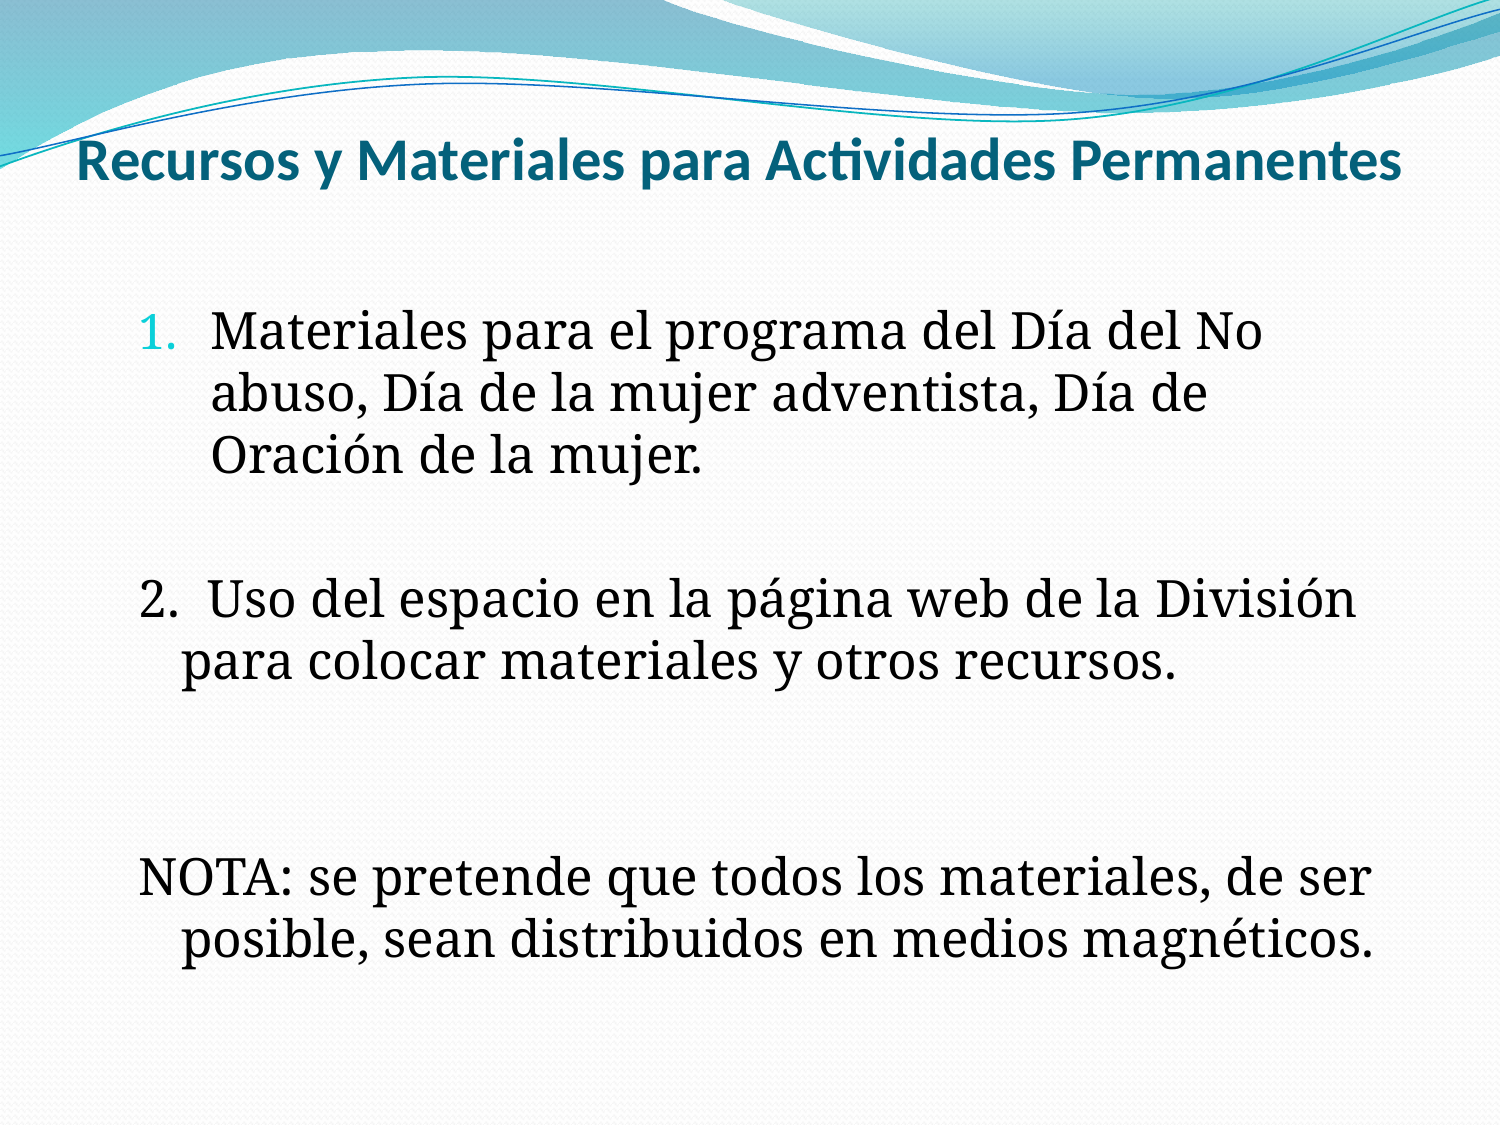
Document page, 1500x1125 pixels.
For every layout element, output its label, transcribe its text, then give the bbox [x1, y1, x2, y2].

list Materiales para el programa del Día del No abuso, Día de la mujer adventista, Día de Oración de la mujer. 2. Uso del espacio en la página web de la División para colocar materiales y otros recursos. NOTA: se pretende que todos los materiales, de ser posible, sean distribuidos en medios magnéticos. [123, 290, 1415, 1034]
title Recursos y Materiales para Actividades Permanentes [76, 78, 1427, 266]
